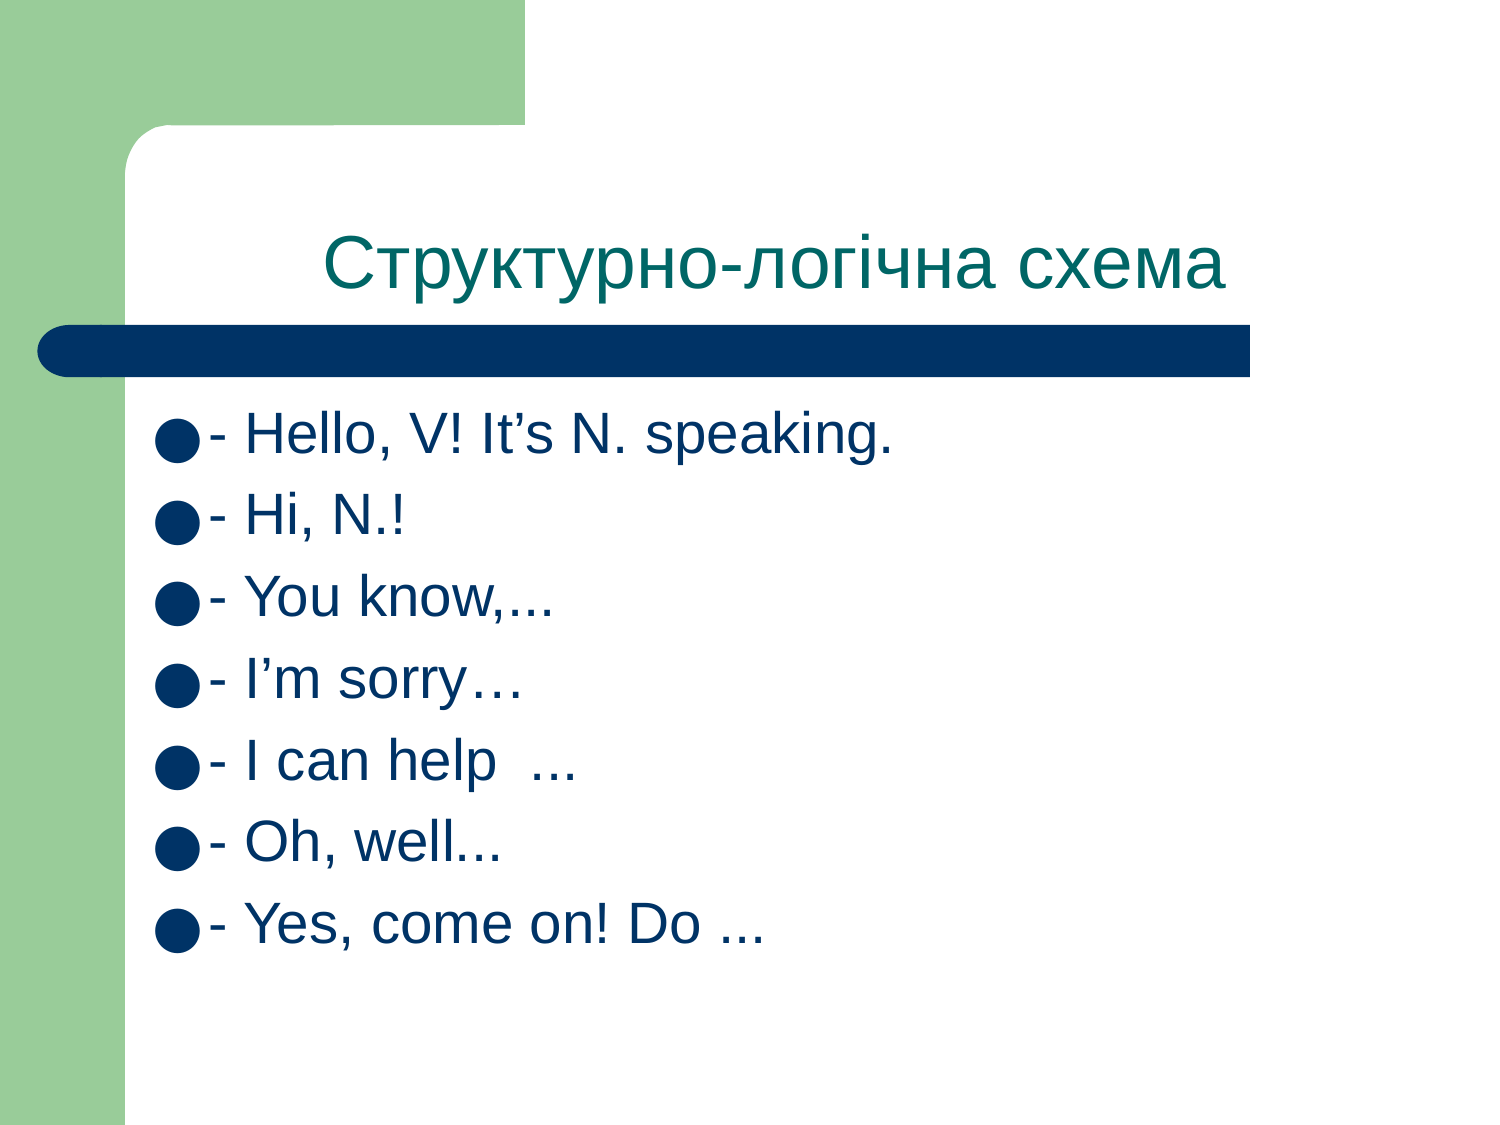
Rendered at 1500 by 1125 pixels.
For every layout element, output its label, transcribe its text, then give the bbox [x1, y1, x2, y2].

list - Hello, V! It’s N. speaking. - Hi, N.! - You know,... - I’m sorry… - I can help ... - Oh, well... - Yes, come on! Do ... [137, 387, 1400, 999]
title Структурно-логічна схема [125, 125, 1425, 313]
